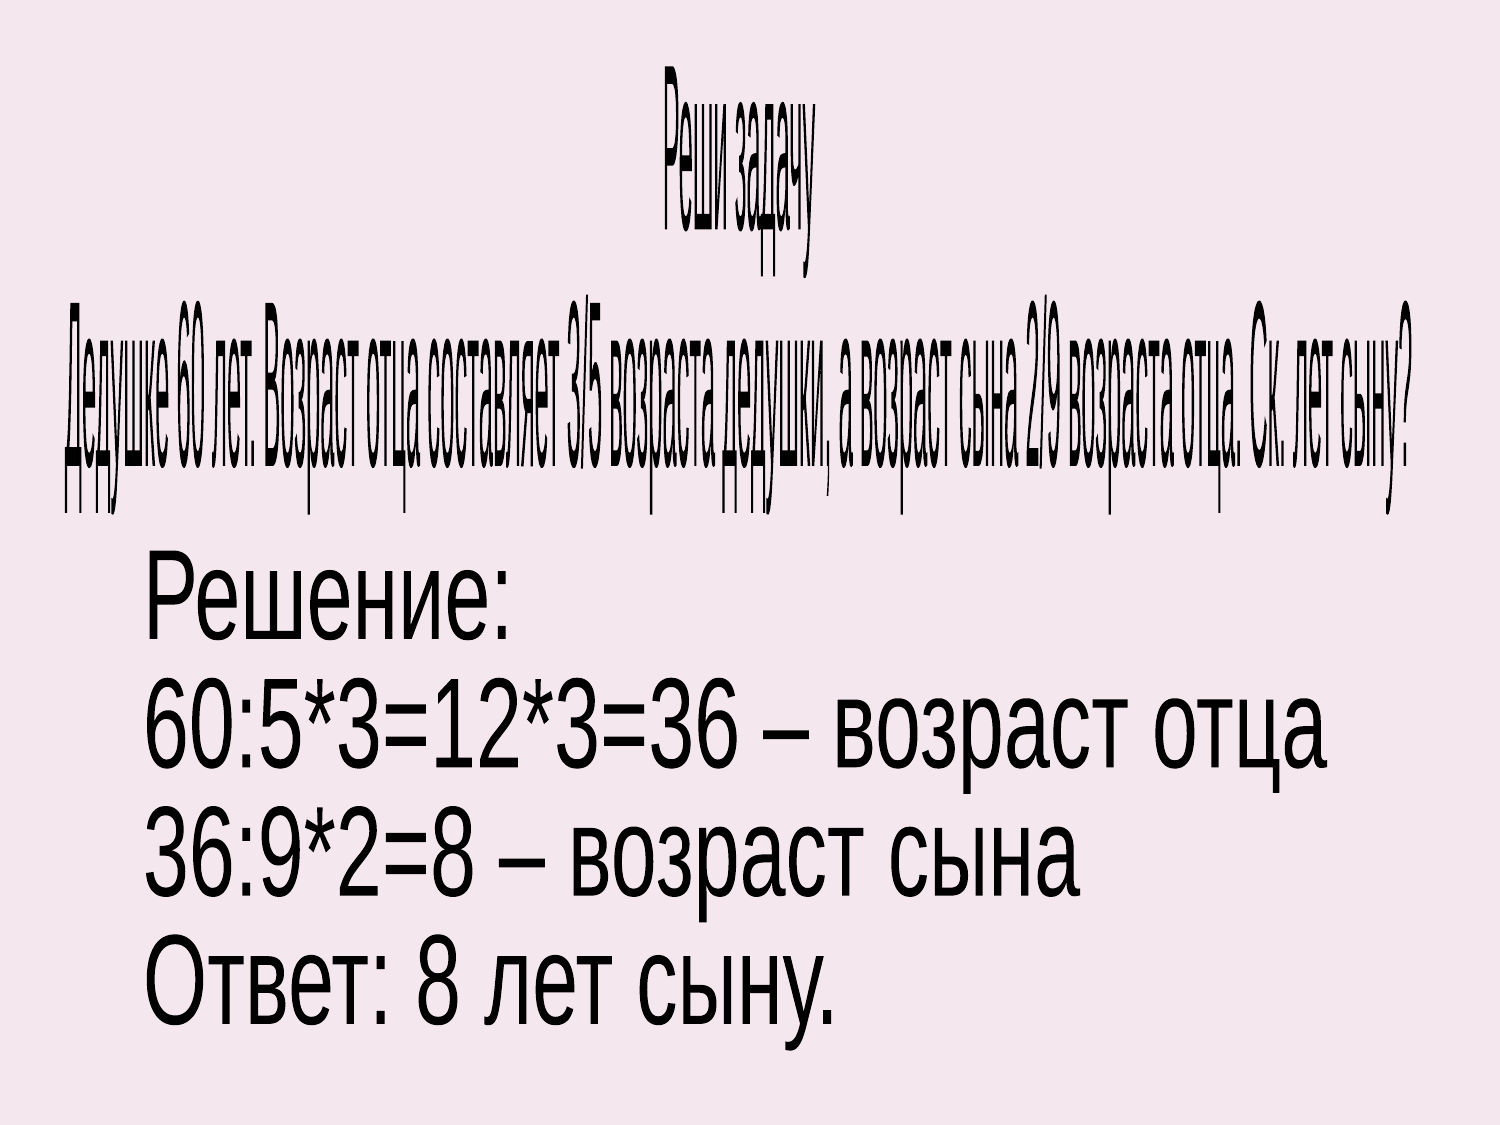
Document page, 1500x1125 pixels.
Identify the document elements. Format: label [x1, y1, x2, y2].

text_box [307, 338, 320, 515]
text_box [321, 338, 335, 468]
text_box [1005, 338, 1019, 468]
text_box [1108, 338, 1121, 515]
text_box [1122, 338, 1136, 468]
text_box [914, 338, 928, 468]
